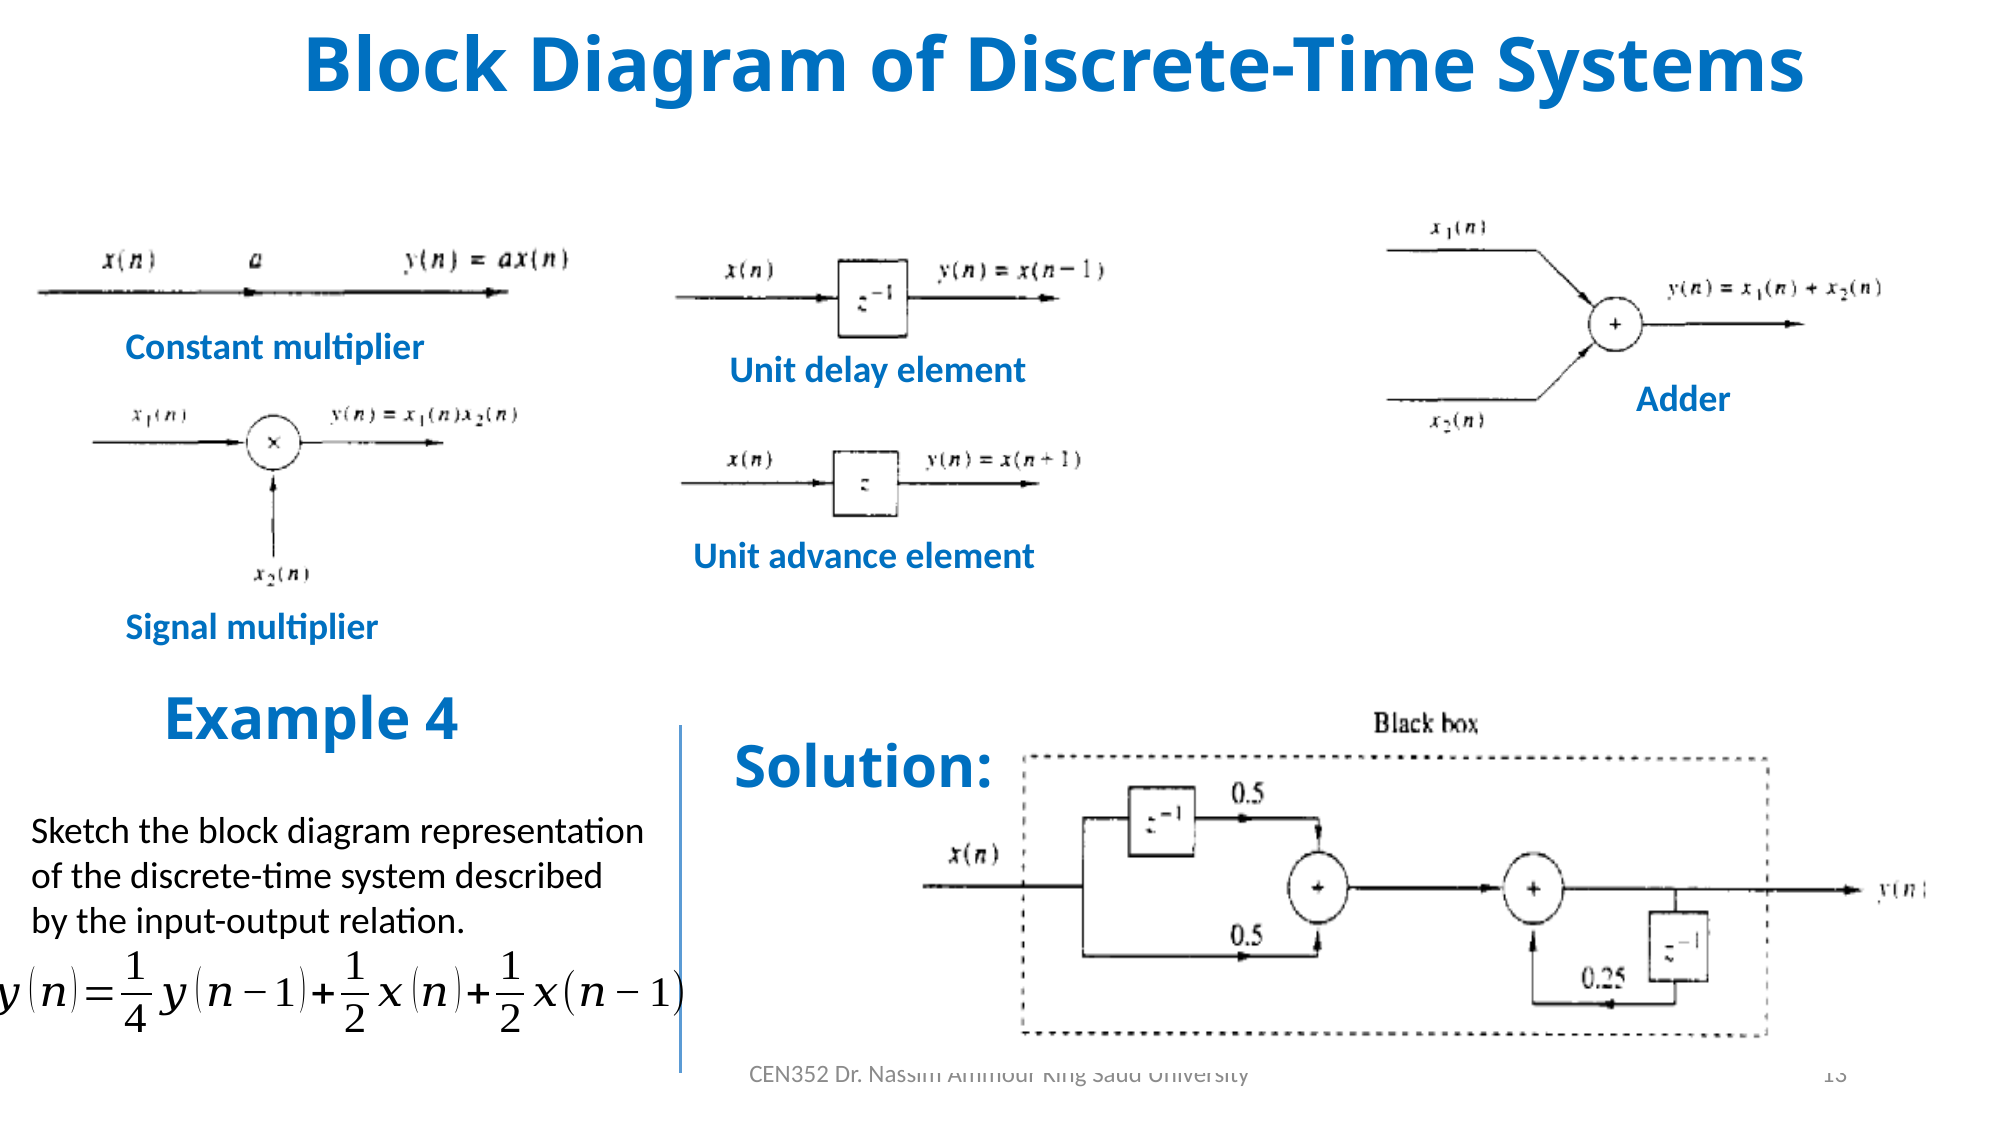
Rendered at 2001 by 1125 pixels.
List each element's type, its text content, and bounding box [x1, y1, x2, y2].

footer CEN352 Dr. Nassim Ammour King Saud University [662, 1042, 1338, 1103]
text_box Unit advance element [678, 523, 1051, 584]
text_box Signal multiplier [110, 596, 395, 655]
picture [904, 684, 1945, 1073]
text_box Sketch the block diagram representation of the discrete-time system described by the input-output relation. [16, 799, 663, 949]
slide_number 13 [1412, 1073, 1863, 1103]
text_box Unit delay element [714, 350, 1042, 398]
picture [32, 203, 591, 335]
text_box Block Diagram of Discrete-Time Systems [288, 9, 1822, 115]
picture [1351, 203, 1890, 440]
picture [662, 237, 1118, 350]
picture [666, 427, 1093, 522]
text_box Solution: [719, 721, 904, 807]
text_box Constant multiplier [110, 335, 441, 375]
picture [64, 381, 528, 596]
text_box Example 4 [148, 673, 475, 759]
